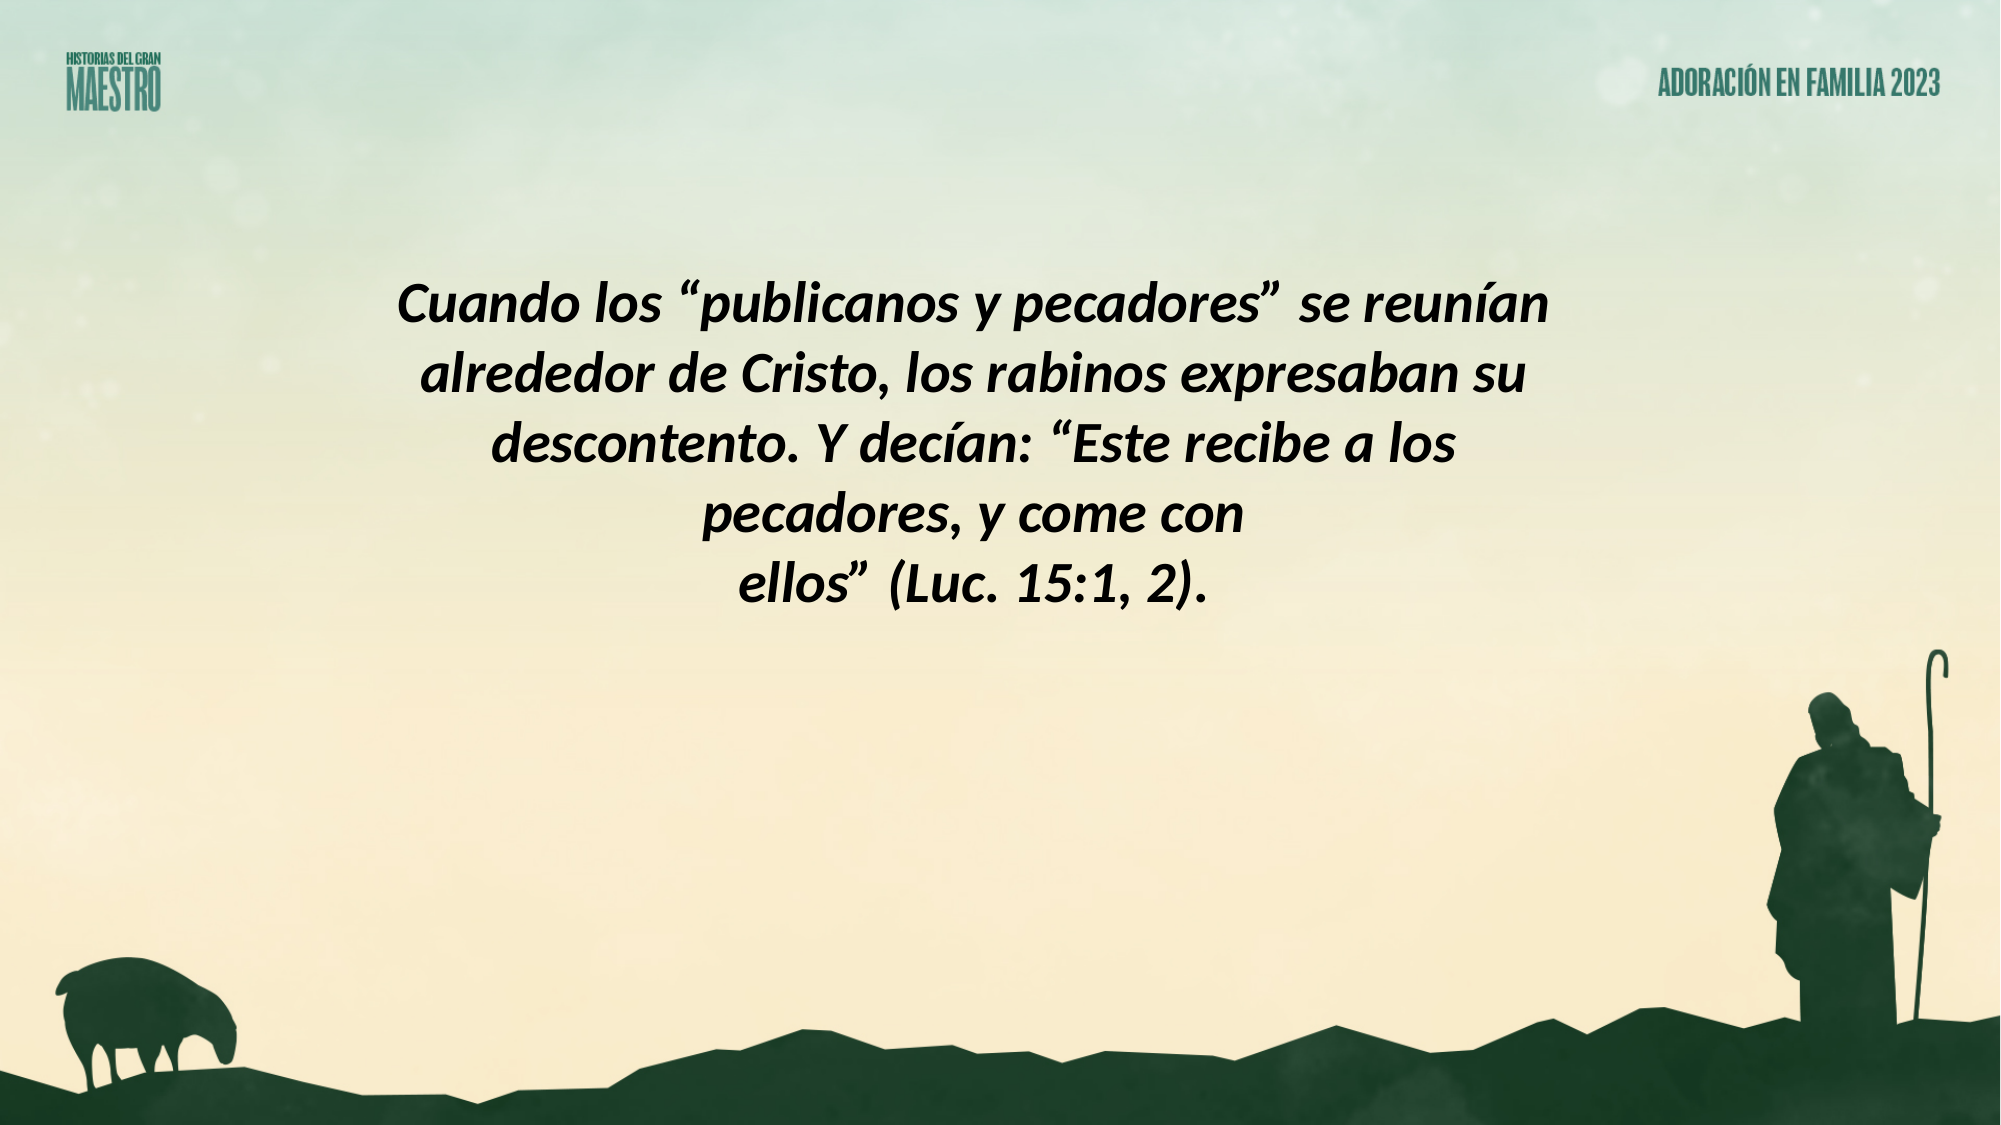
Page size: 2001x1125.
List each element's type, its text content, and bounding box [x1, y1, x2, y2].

picture [0, 0, 2001, 1125]
text_box Cuando los “publicanos y pecadores” se reunían alrededor de Cristo, los rabinos expresaban su descontento. Y decían: “Este recibe a los pecadores, y come con ellos” (Luc. 15:1, 2). [343, 256, 1606, 622]
